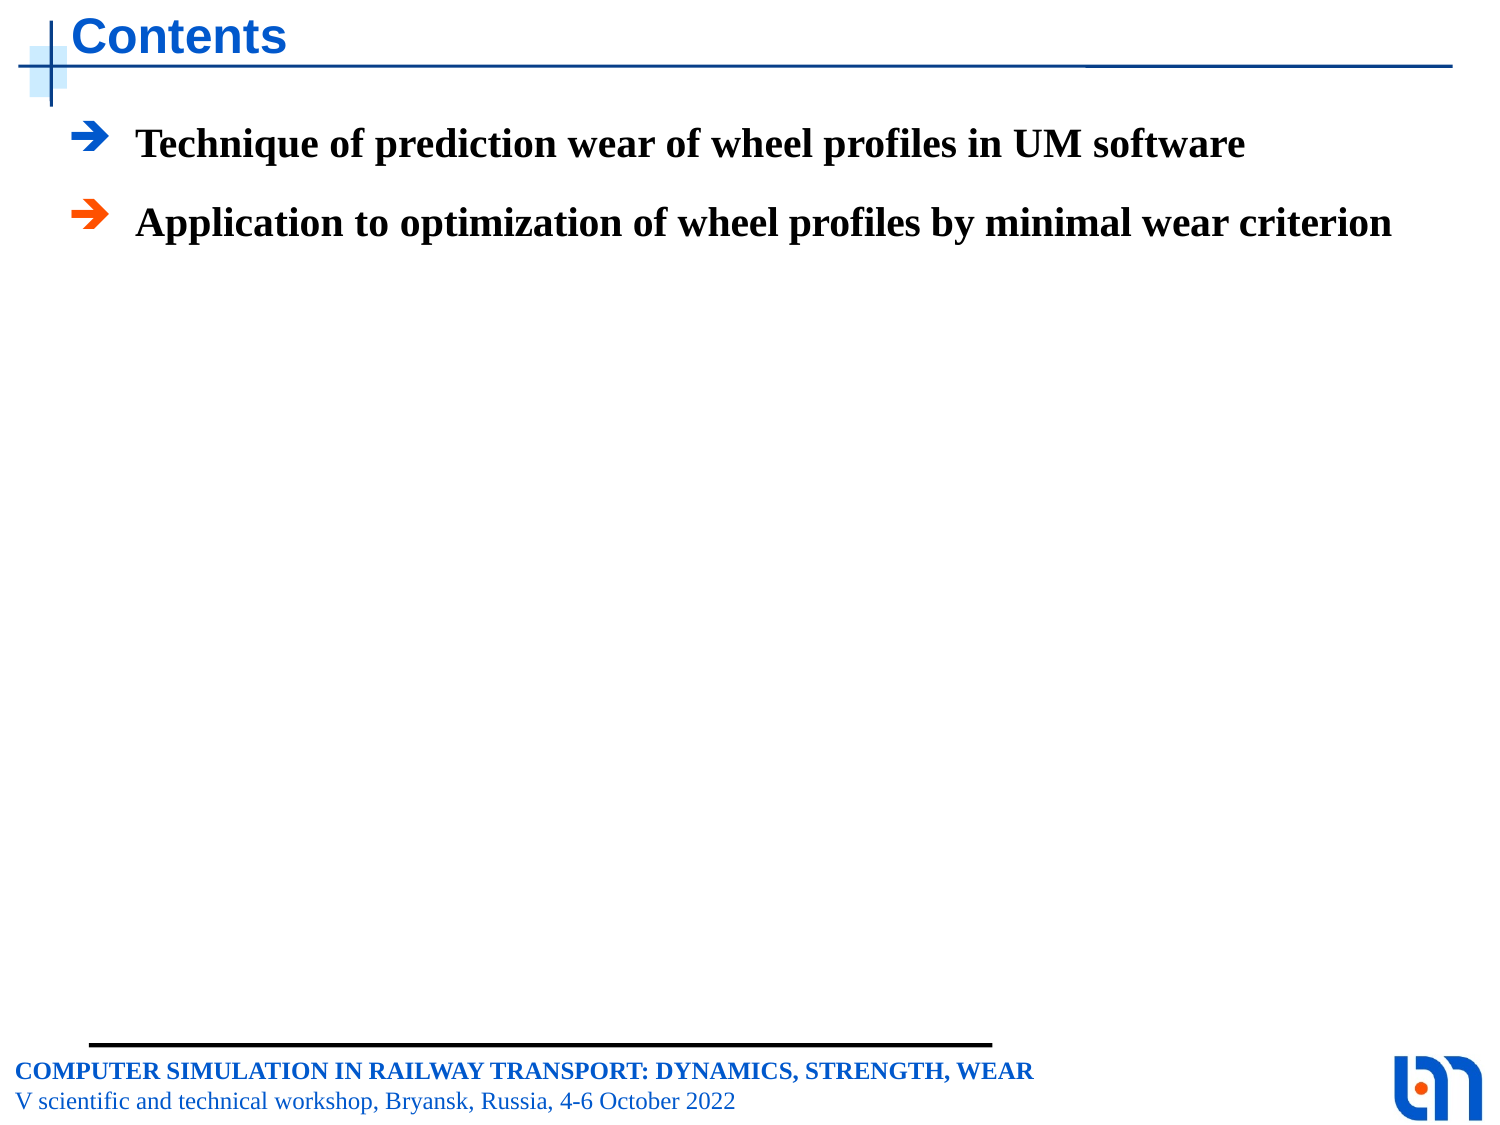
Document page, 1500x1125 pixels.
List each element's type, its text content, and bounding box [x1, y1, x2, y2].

text_box Technique of prediction wear of wheel profiles in UM software Application to optimization of wheel profiles by minimal wear criterion [53, 88, 1472, 267]
title Contents [70, 0, 1439, 64]
picture [1391, 1052, 1485, 1123]
